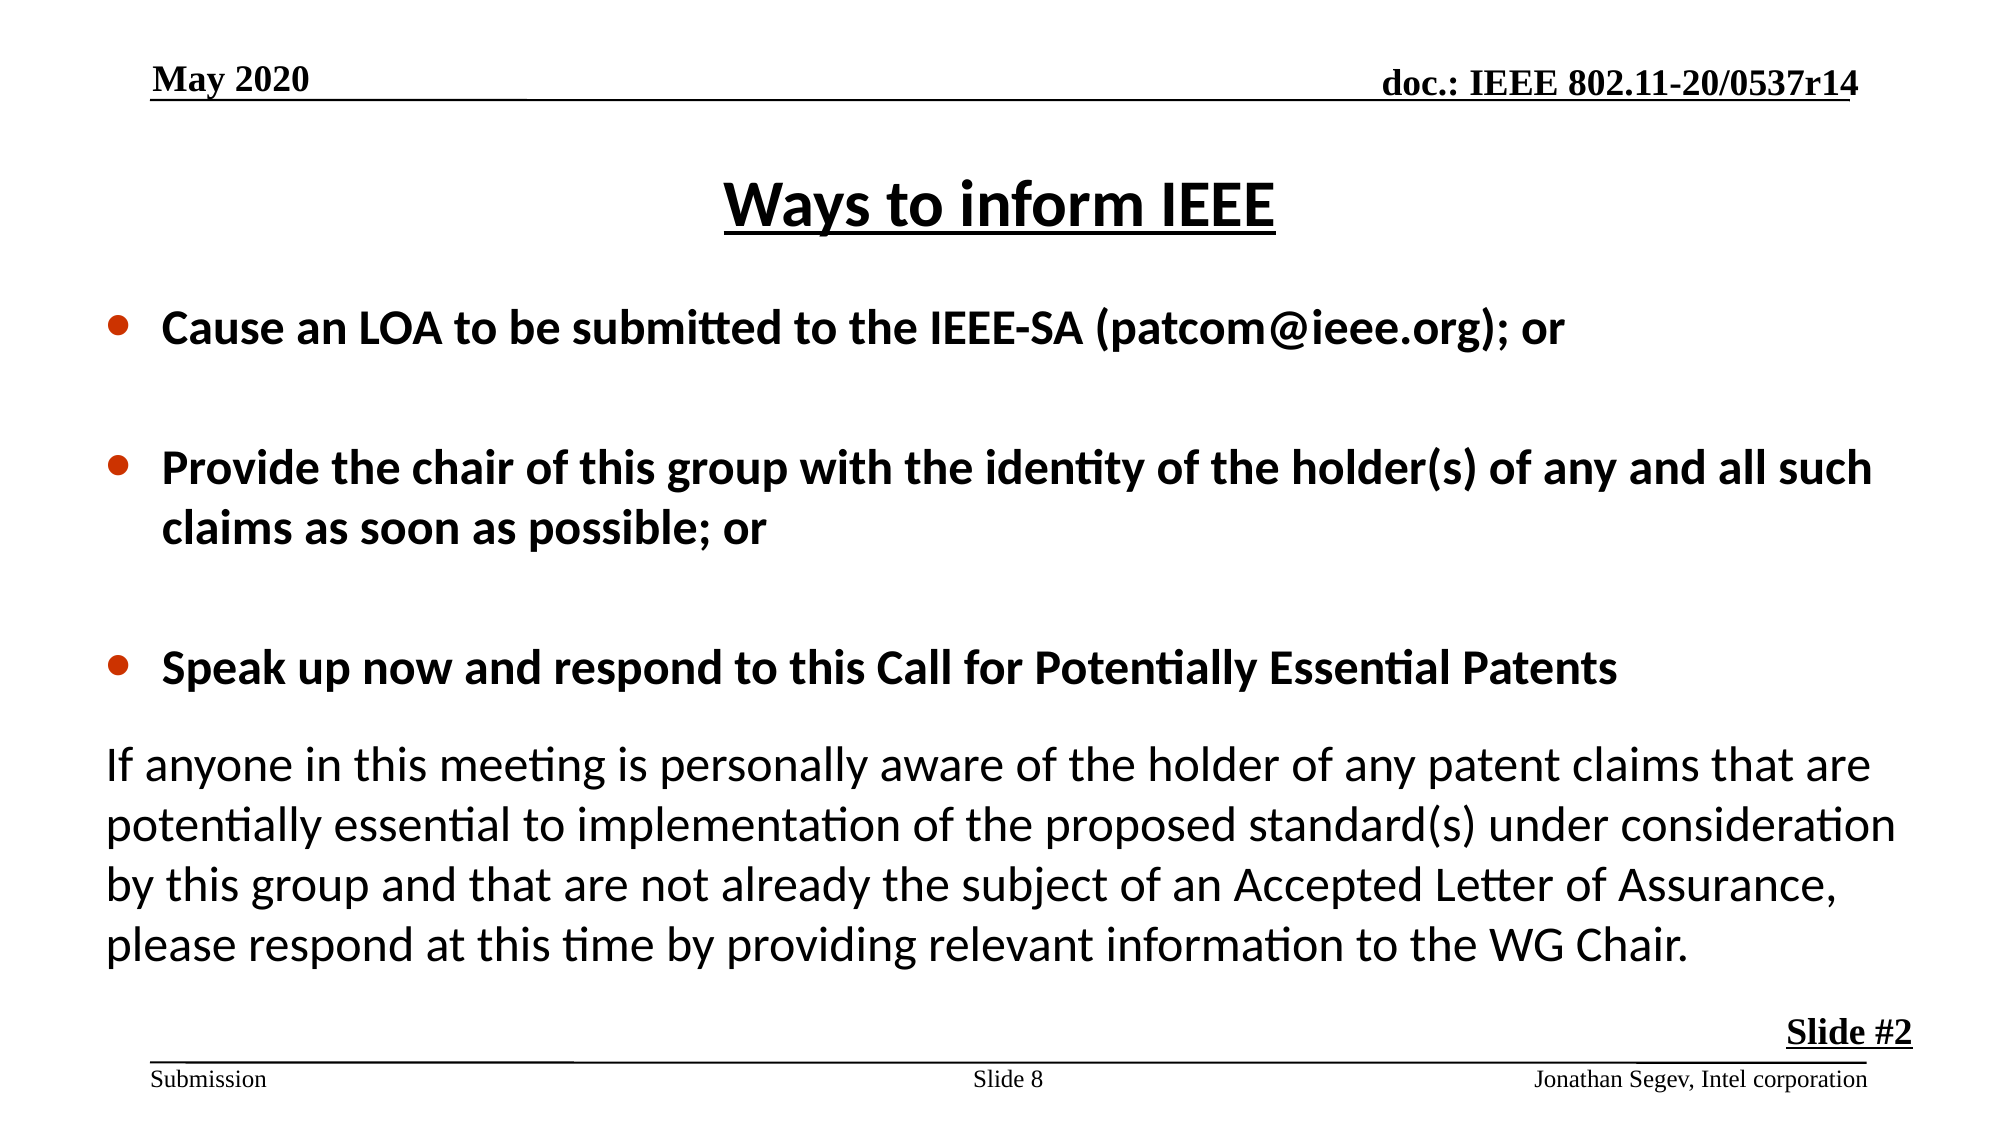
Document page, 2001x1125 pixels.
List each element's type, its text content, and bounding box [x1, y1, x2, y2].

list Cause an LOA to be submitted to the IEEE-SA (patcom@ieee.org); or Provide the chair of this group with the identity of the holder(s) of any and all such claims as soon as possible; or Speak up now and respond to this Call for Potentially Essential Patents If anyone in this meeting is personally aware of the holder of any patent claims that are potentially essential to implementation of the proposed standard(s) under consideration by this group and that are not already the subject of an Accepted Letter of Assurance, please respond at this time by providing relevant information to the WG Chair. [90, 286, 1946, 1000]
slide_number Slide 8 [950, 1061, 1067, 1123]
footer Jonathan Segev, Intel corporation [1171, 1061, 1869, 1093]
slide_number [152, 54, 563, 100]
text_box Slide #2 [1771, 999, 1928, 1060]
title Ways to inform IEEE [149, 112, 1850, 286]
